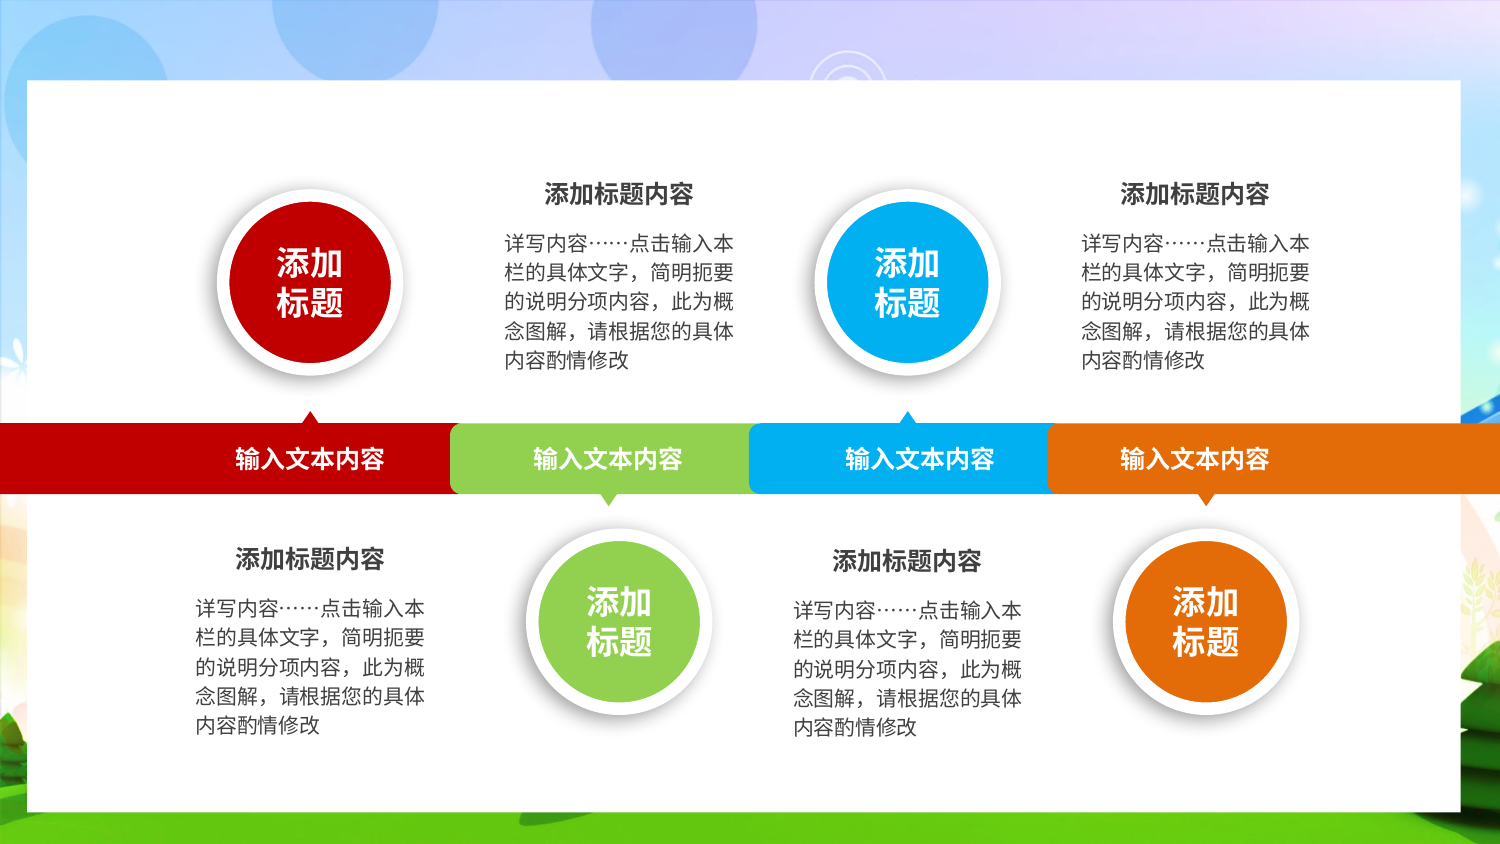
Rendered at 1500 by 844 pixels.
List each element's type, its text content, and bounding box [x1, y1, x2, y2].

text_box 添加标题 [264, 242, 357, 322]
text_box 详写内容……点击输入本栏的具体文字，简明扼要的说明分项内容，此为概念图解，请根据您的具体内容酌情修改 [504, 226, 734, 373]
text_box [532, 534, 707, 709]
picture [0, 495, 1500, 844]
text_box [449, 423, 768, 507]
text_box [820, 195, 995, 370]
text_box 添加标题内容 [521, 178, 718, 209]
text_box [1047, 423, 1500, 507]
text_box 添加标题 [1160, 581, 1253, 662]
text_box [748, 410, 1067, 495]
text_box 详写内容……点击输入本栏的具体文字，简明扼要的说明分项内容，此为概念图解，请根据您的具体内容酌情修改 [793, 593, 1023, 740]
text_box 添加标题内容 [212, 543, 409, 574]
text_box [1119, 534, 1294, 709]
text_box 详写内容……点击输入本栏的具体文字，简明扼要的说明分项内容，此为概念图解，请根据您的具体内容酌情修改 [195, 591, 425, 738]
text_box 添加标题 [573, 581, 666, 662]
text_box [0, 410, 470, 495]
text_box 添加标题 [861, 242, 954, 322]
text_box 添加标题内容 [1097, 178, 1294, 209]
picture [0, 0, 1500, 423]
text_box [223, 195, 398, 370]
text_box 添加标题内容 [809, 545, 1006, 576]
text_box 详写内容……点击输入本栏的具体文字，简明扼要的说明分项内容，此为概念图解，请根据您的具体内容酌情修改 [1081, 226, 1311, 373]
